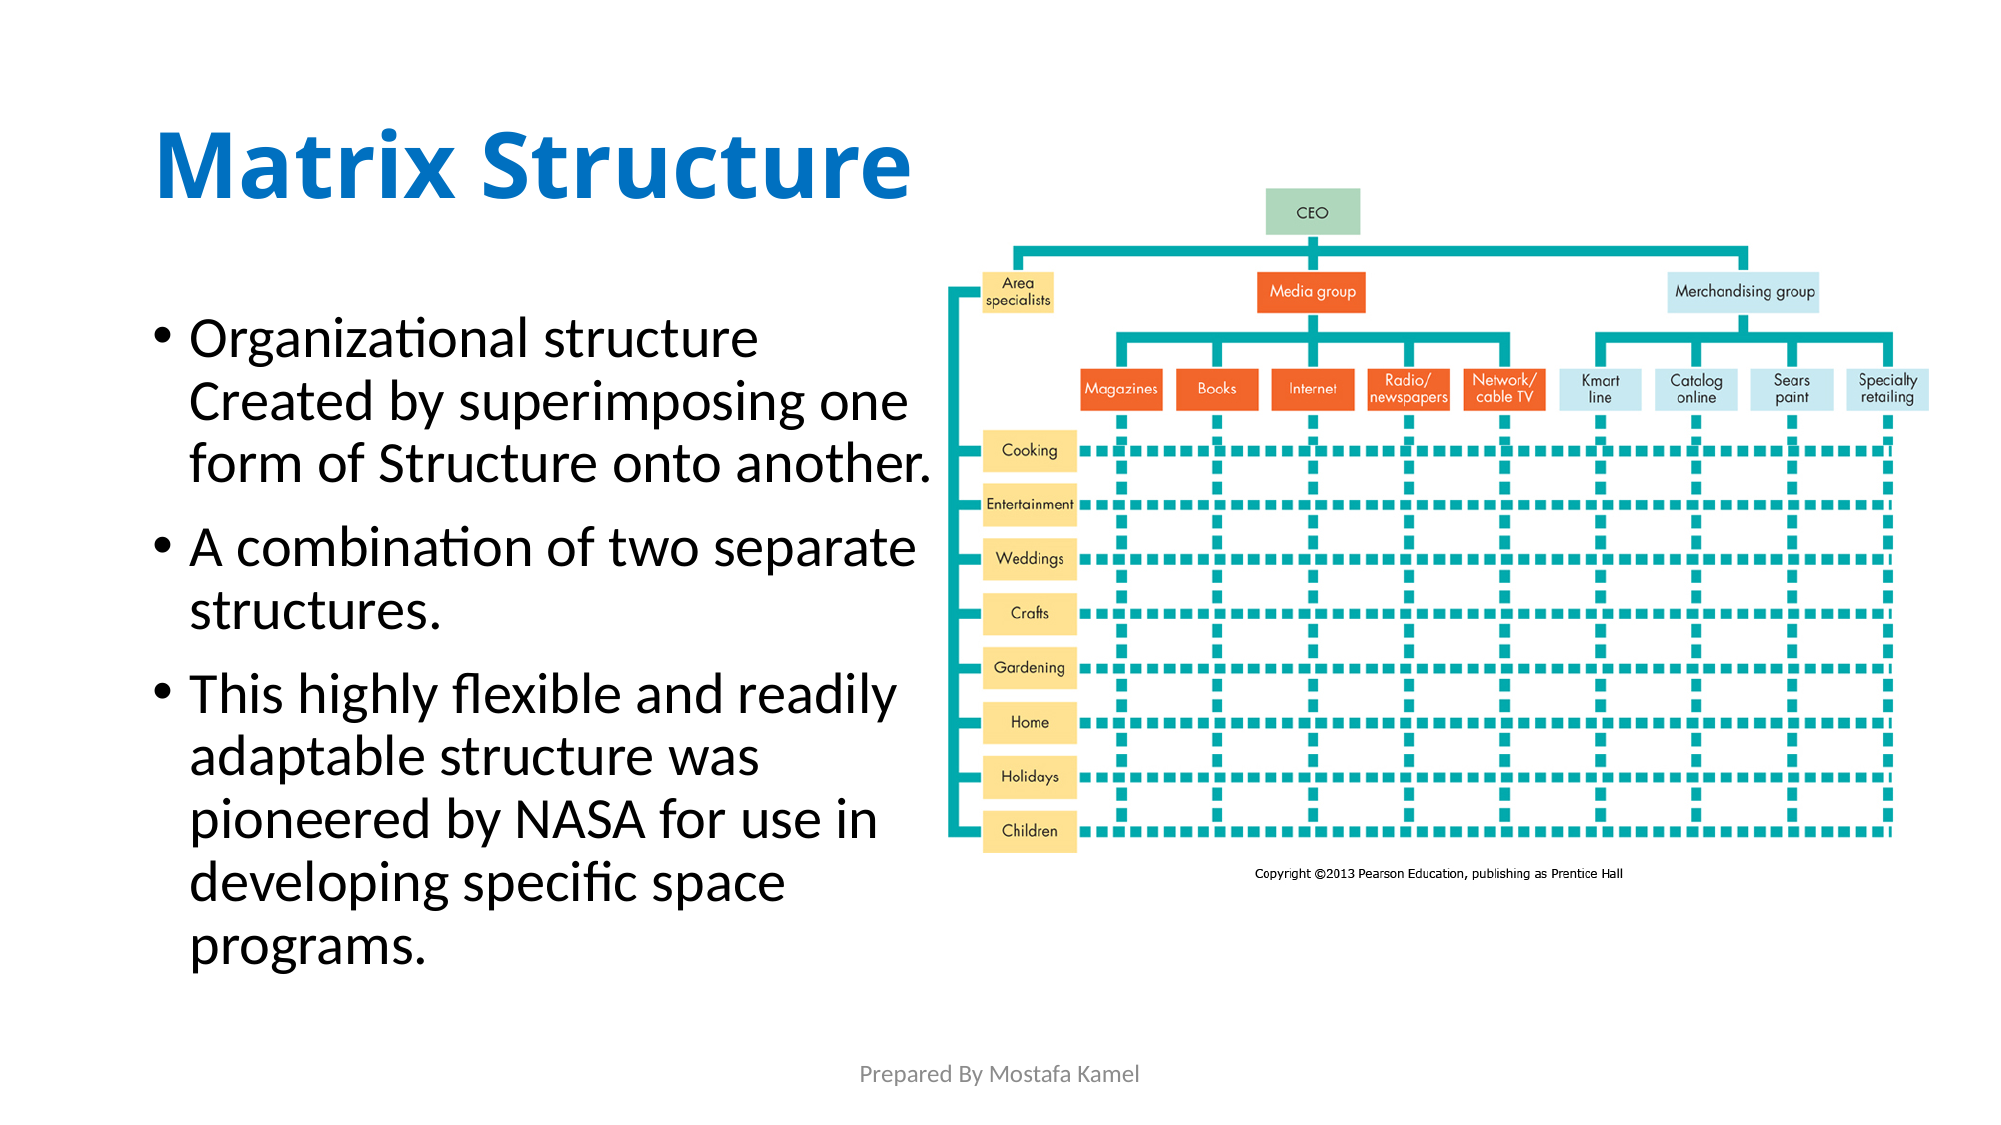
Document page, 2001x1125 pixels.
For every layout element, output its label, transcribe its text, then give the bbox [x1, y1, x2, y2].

title Matrix Structure [137, 59, 1863, 278]
footer Prepared By Mostafa Kamel [662, 1042, 1338, 1103]
list Organizational structure Created by superimposing one form of Structure onto another. A combination of two separate structures. This highly flexible and readily adaptable structure was pioneered by NASA for use in developing specific space programs. [137, 299, 949, 1014]
picture [948, 188, 1929, 892]
